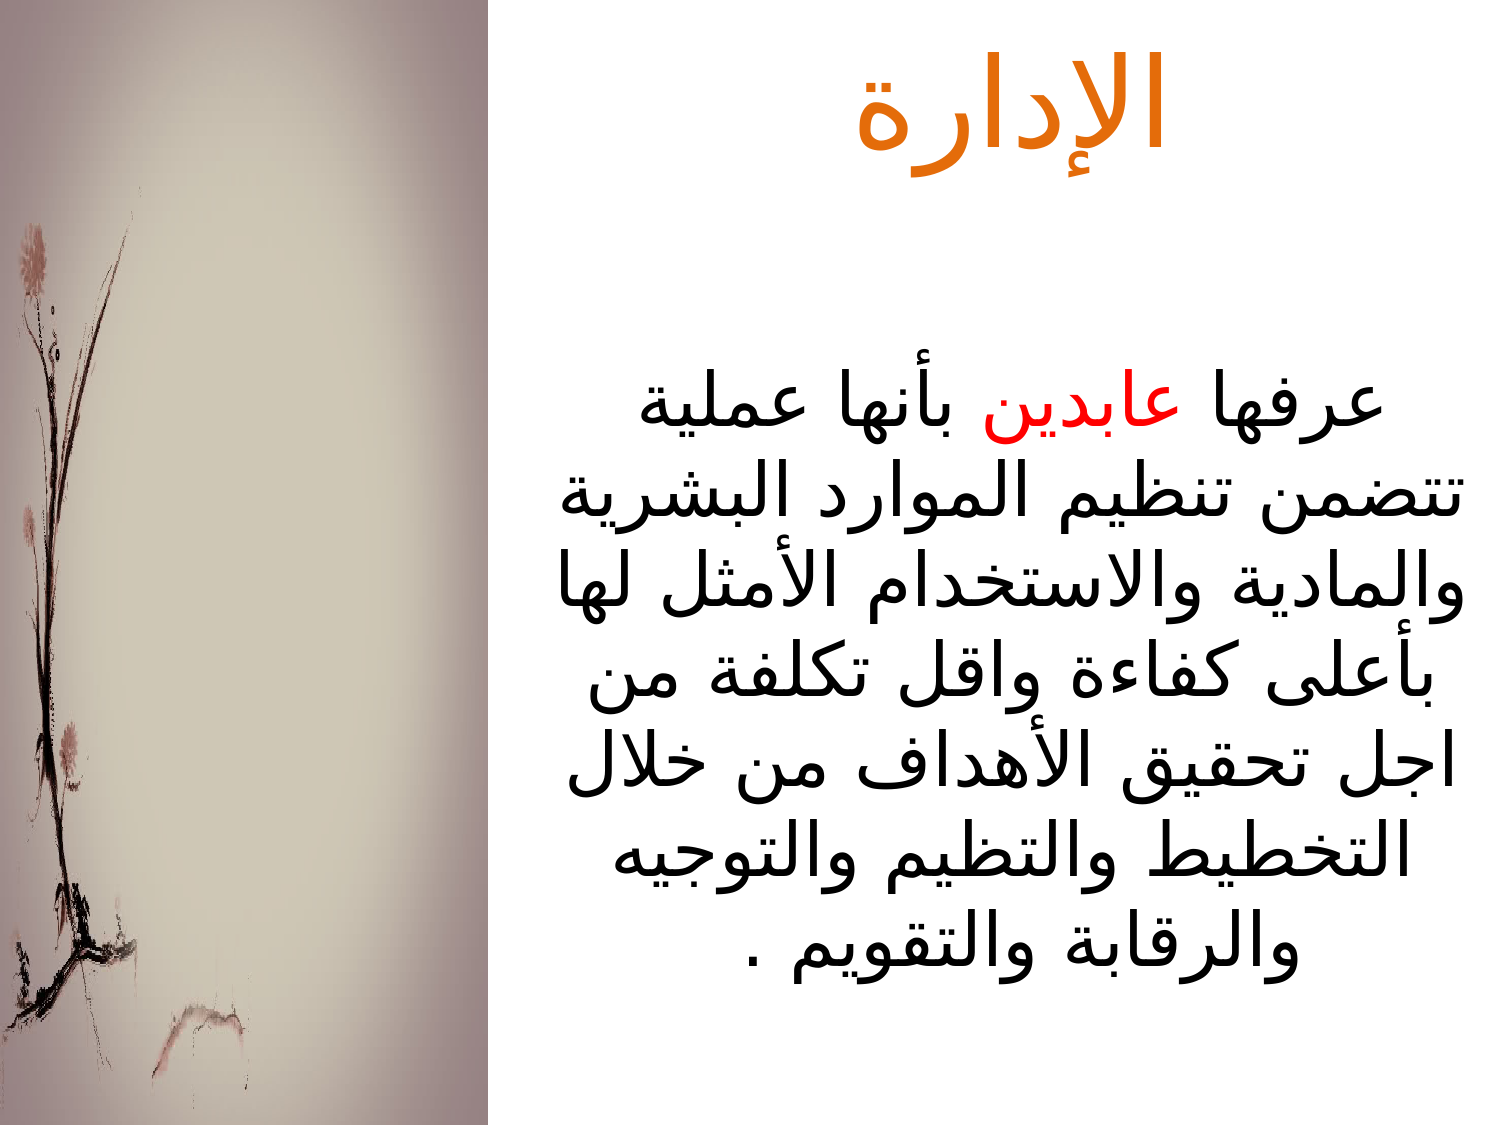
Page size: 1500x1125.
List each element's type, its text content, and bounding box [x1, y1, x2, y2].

text_box الإدارة عرفها عابدين بأنها عملية تتضمن تنظيم الموارد البشرية والمادية والاستخدام الأمثل لها بأعلى كفاءة واقل تكلفة من اجل تحقيق الأهداف من خلال التخطيط والتظيم والتوجيه والرقابة والتقويم . [524, 14, 1500, 1110]
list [0, 0, 488, 1125]
